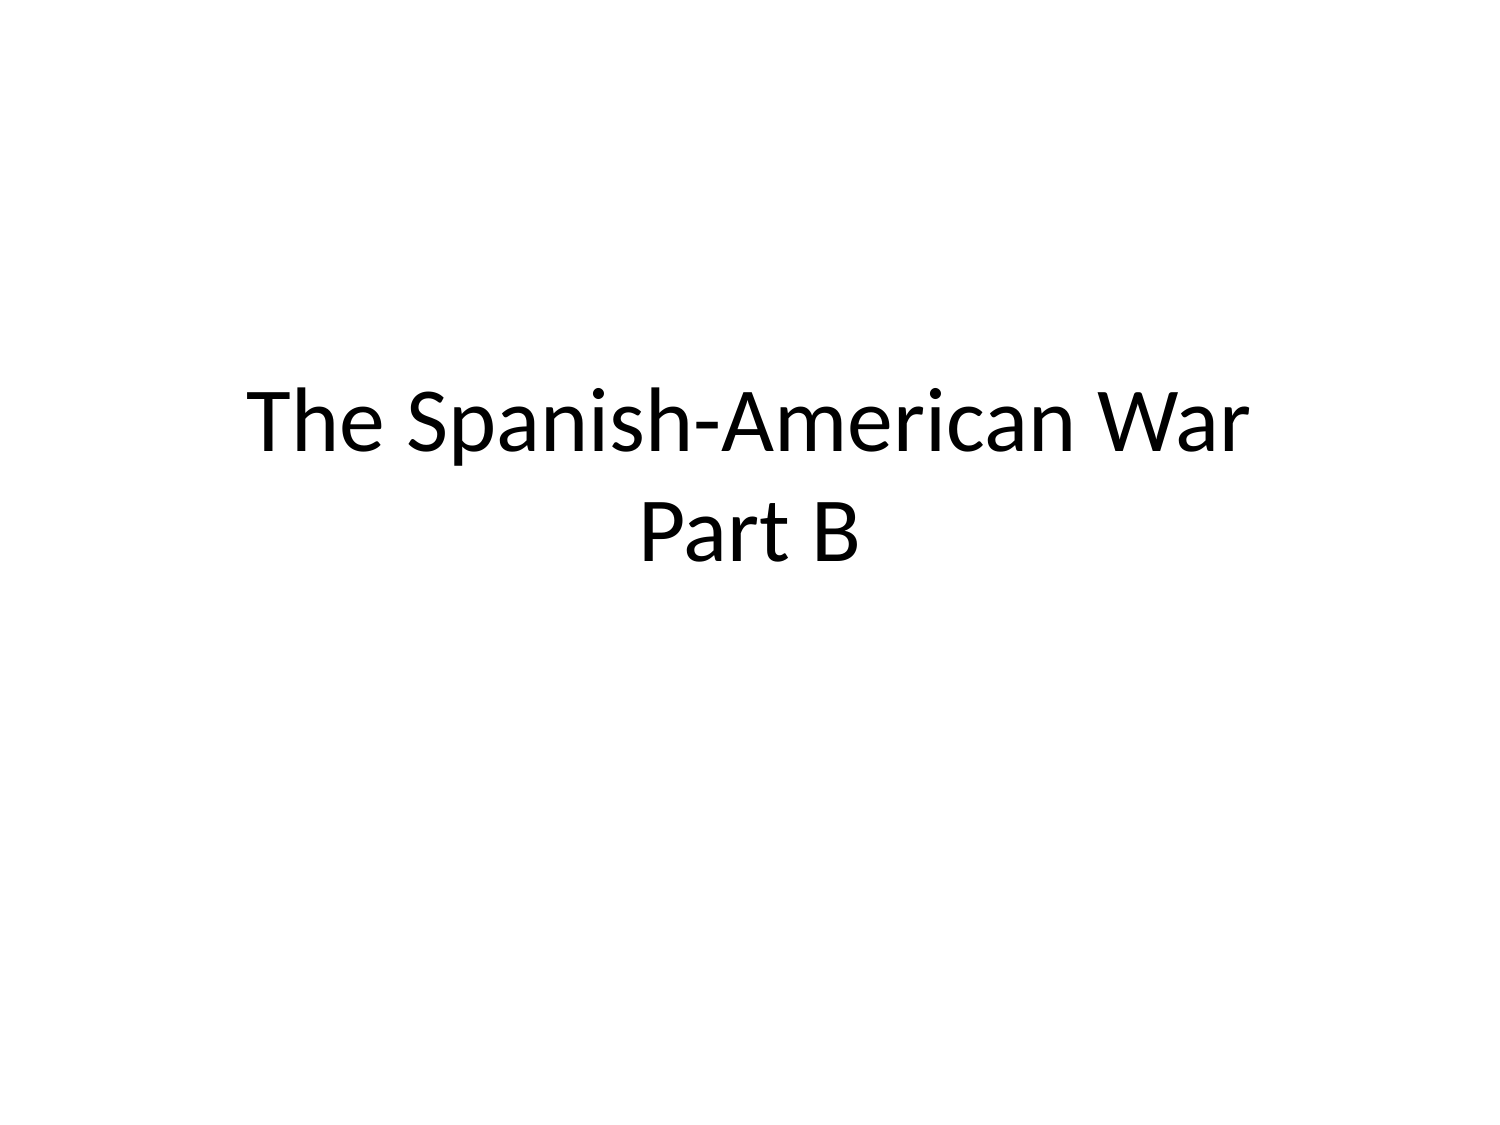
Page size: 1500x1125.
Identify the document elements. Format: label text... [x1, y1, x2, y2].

title The Spanish-American War Part B [112, 349, 1388, 591]
